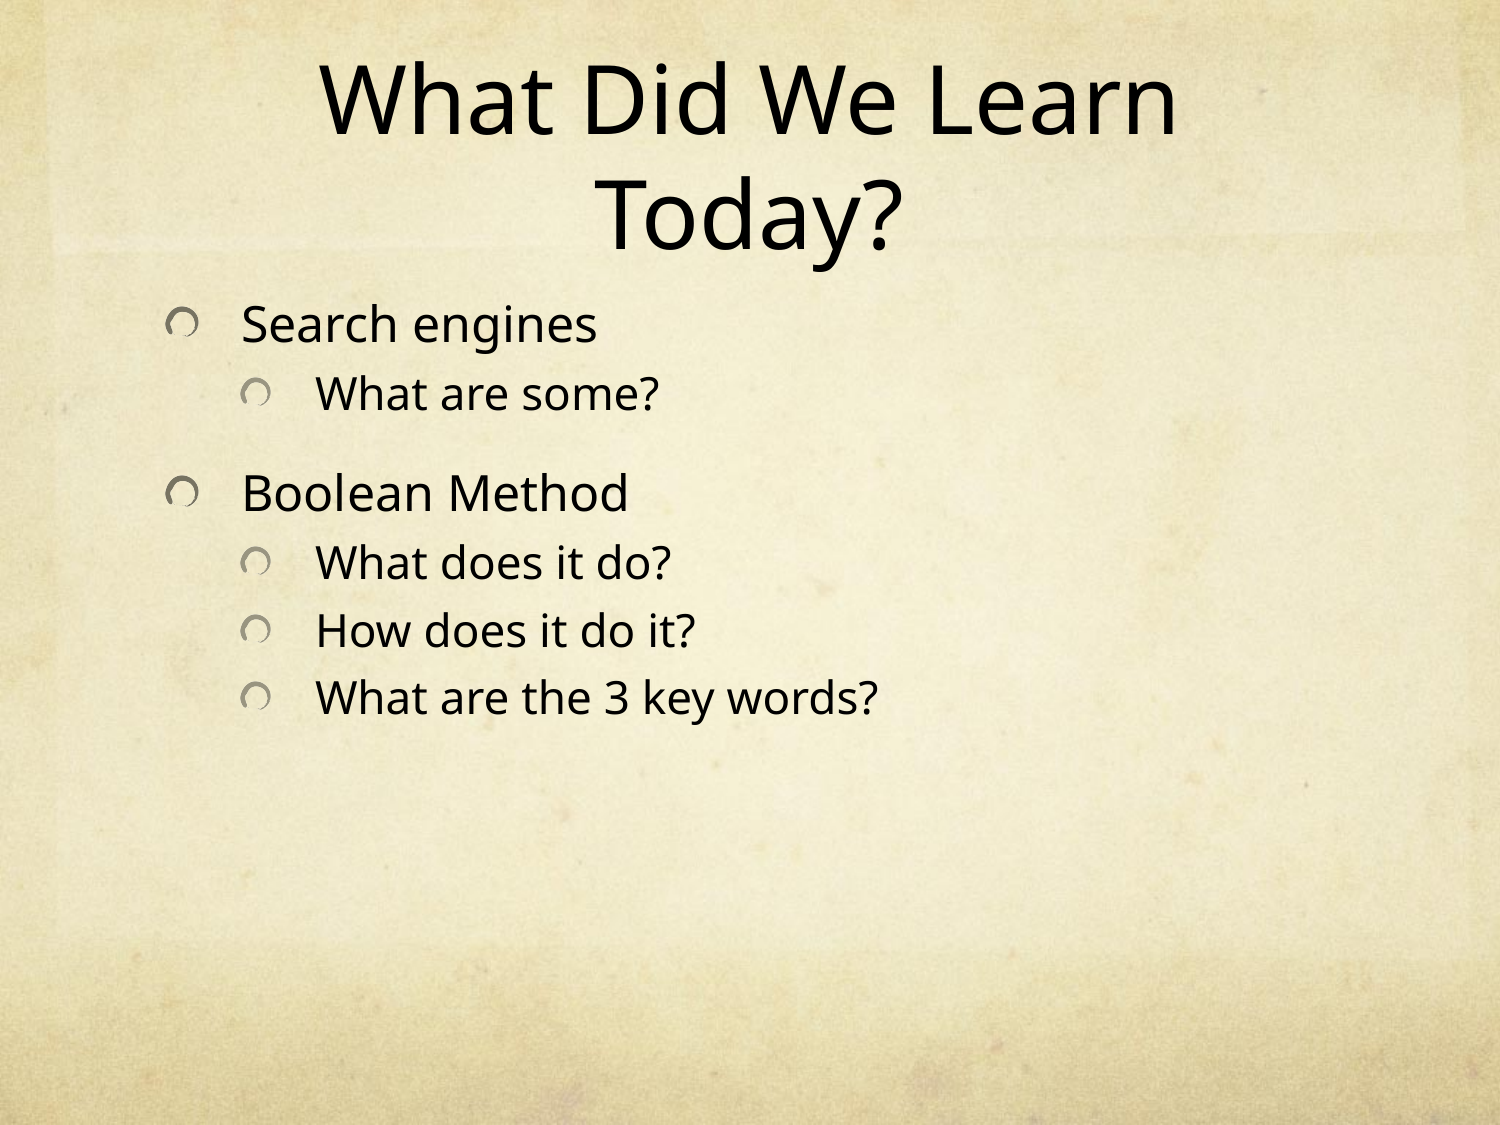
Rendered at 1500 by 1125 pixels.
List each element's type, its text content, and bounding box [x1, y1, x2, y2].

picture [0, 0, 1500, 1125]
title What Did We Learn Today? [150, 82, 1350, 225]
list Search engines What are some? Boolean Method What does it do? How does it do it? What are the 3 key words? [150, 284, 1350, 950]
